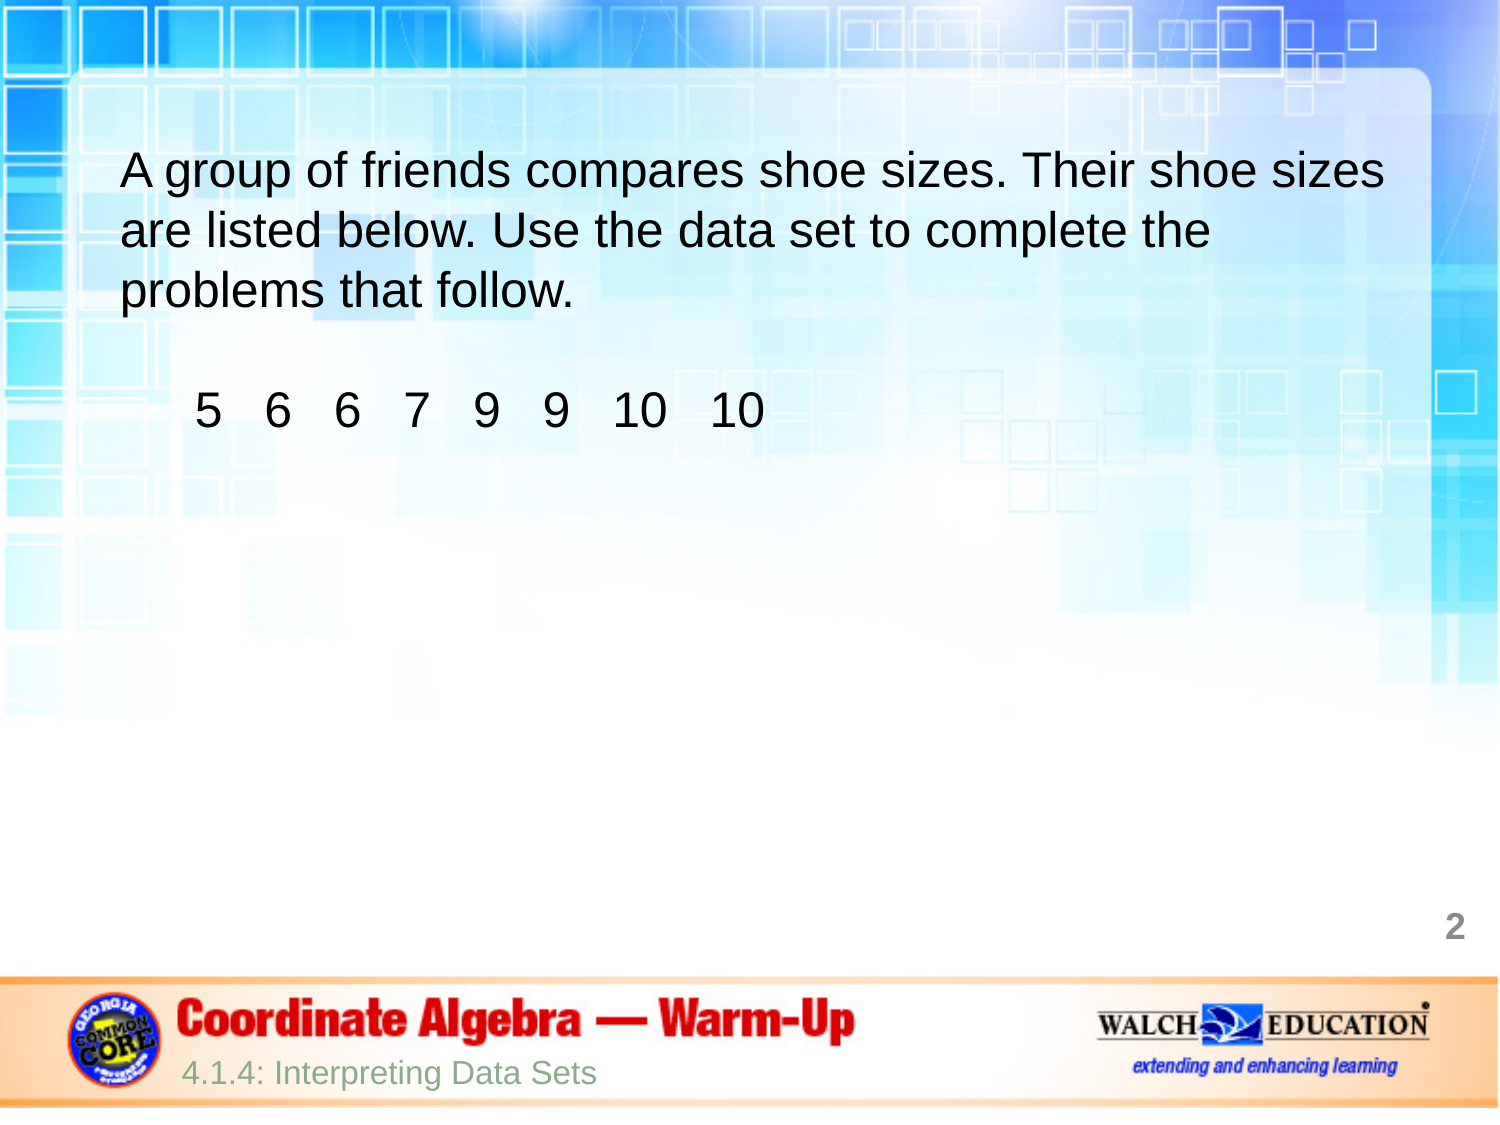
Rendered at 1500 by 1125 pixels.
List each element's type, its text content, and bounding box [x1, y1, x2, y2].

slide_number 2 [1361, 901, 1481, 949]
footer 4.1.4: Interpreting Data Sets [166, 1048, 1065, 1094]
text_box A group of friends compares shoe sizes. Their shoe sizes are listed below. Use the data set to complete the problems that follow. 5 6 6 7 9 9 10 10 [105, 130, 1410, 949]
picture [0, 0, 1500, 1108]
